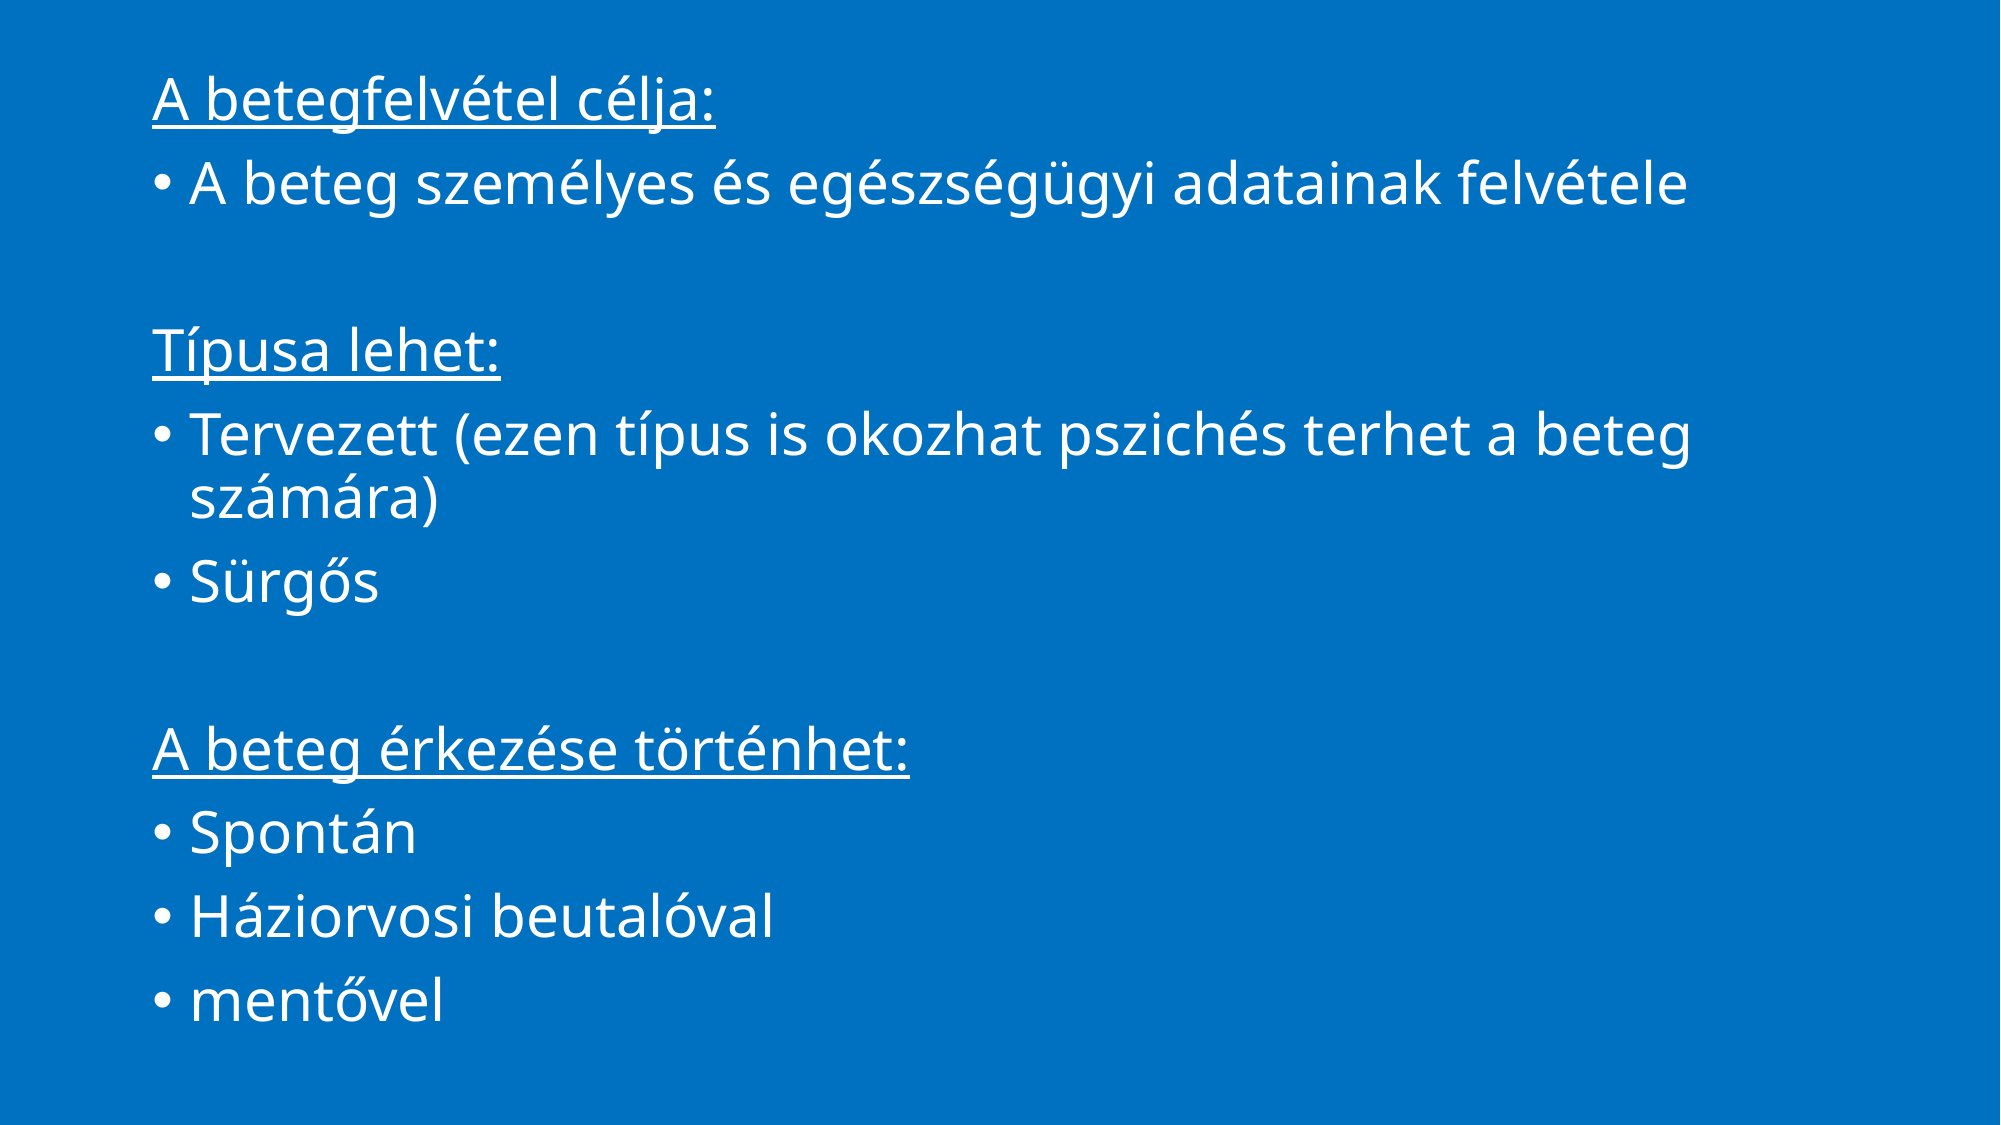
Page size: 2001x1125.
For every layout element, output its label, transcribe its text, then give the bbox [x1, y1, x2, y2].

list A betegfelvétel célja: A beteg személyes és egészségügyi adatainak felvétele Típusa lehet: Tervezett (ezen típus is okozhat pszichés terhet a beteg számára) Sürgős A beteg érkezése történhet: Spontán Háziorvosi beutalóval mentővel [137, 62, 1863, 1014]
